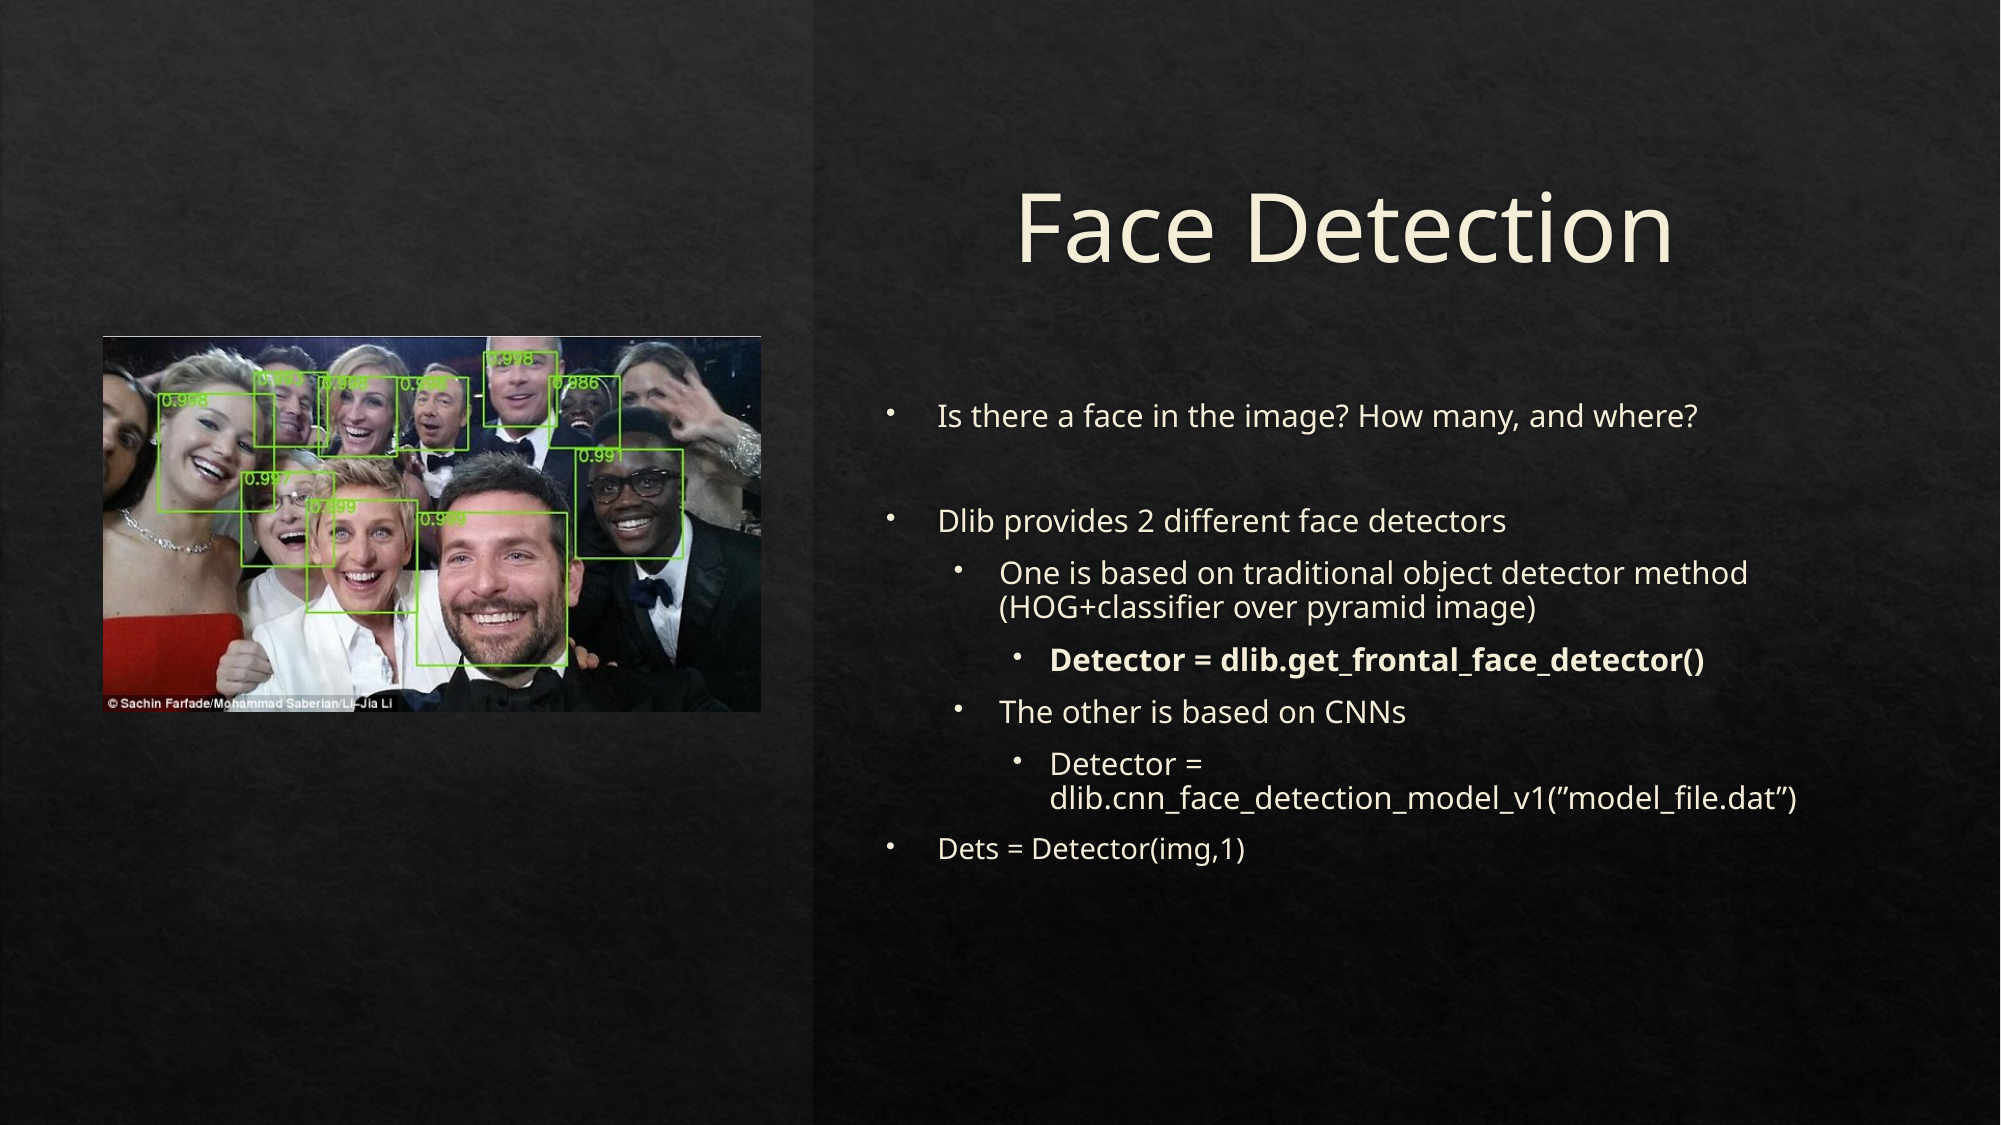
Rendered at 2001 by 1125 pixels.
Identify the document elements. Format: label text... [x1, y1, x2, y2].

list Is there a face in the image? How many, and where? Dlib provides 2 different face detectors One is based on traditional object detector method (HOG+classifier over pyramid image) Detector = dlib.get_frontal_face_detector() The other is based on CNNs Detector = dlib.cnn_face_detection_model_v1(”model_file.dat”) Dets = Detector(img,1) [866, 393, 1825, 935]
title Face Detection [866, 99, 1825, 363]
picture [0, 0, 814, 1125]
text_box [820, 0, 2000, 1125]
